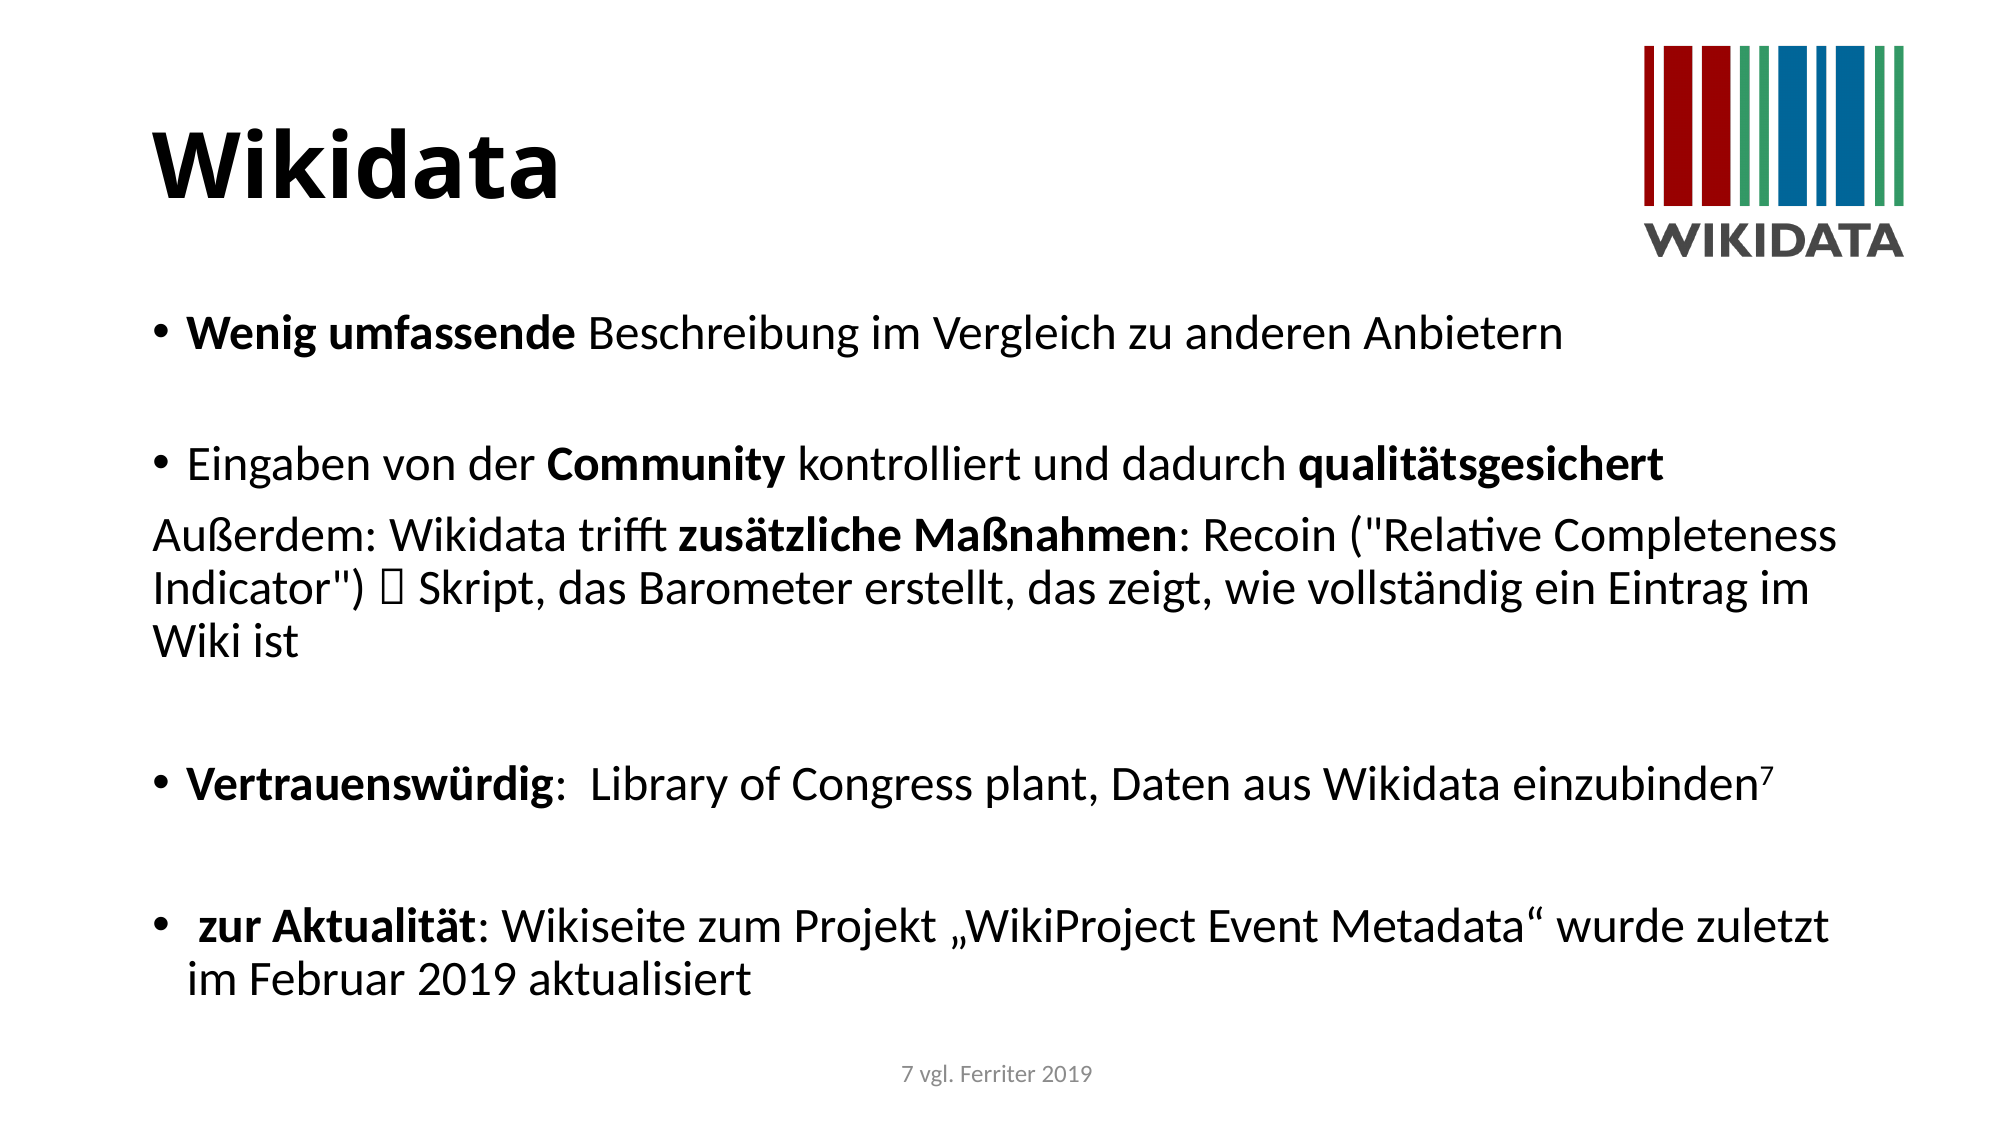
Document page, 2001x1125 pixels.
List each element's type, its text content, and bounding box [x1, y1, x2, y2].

title Wikidata [137, 59, 1863, 278]
list Wenig umfassende Beschreibung im Vergleich zu anderen Anbietern Eingaben von der Community kontrolliert und dadurch qualitätsgesichert Außerdem: Wikidata trifft zusätzliche Maßnahmen: Recoin ("Relative Completeness Indicator")  Skript, das Barometer erstellt, das zeigt, wie vollständig ein Eintrag im Wiki ist Vertrauenswürdig: Library of Congress plant, Daten aus Wikidata einzubinden7 zur Aktualität: Wikiseite zum Projekt „WikiProject Event Metadata“ wurde zuletzt im Februar 2019 aktualisiert [137, 299, 1863, 1036]
footer 7 vgl. Ferriter 2019 [662, 1042, 1338, 1103]
picture [1606, 32, 1943, 271]
